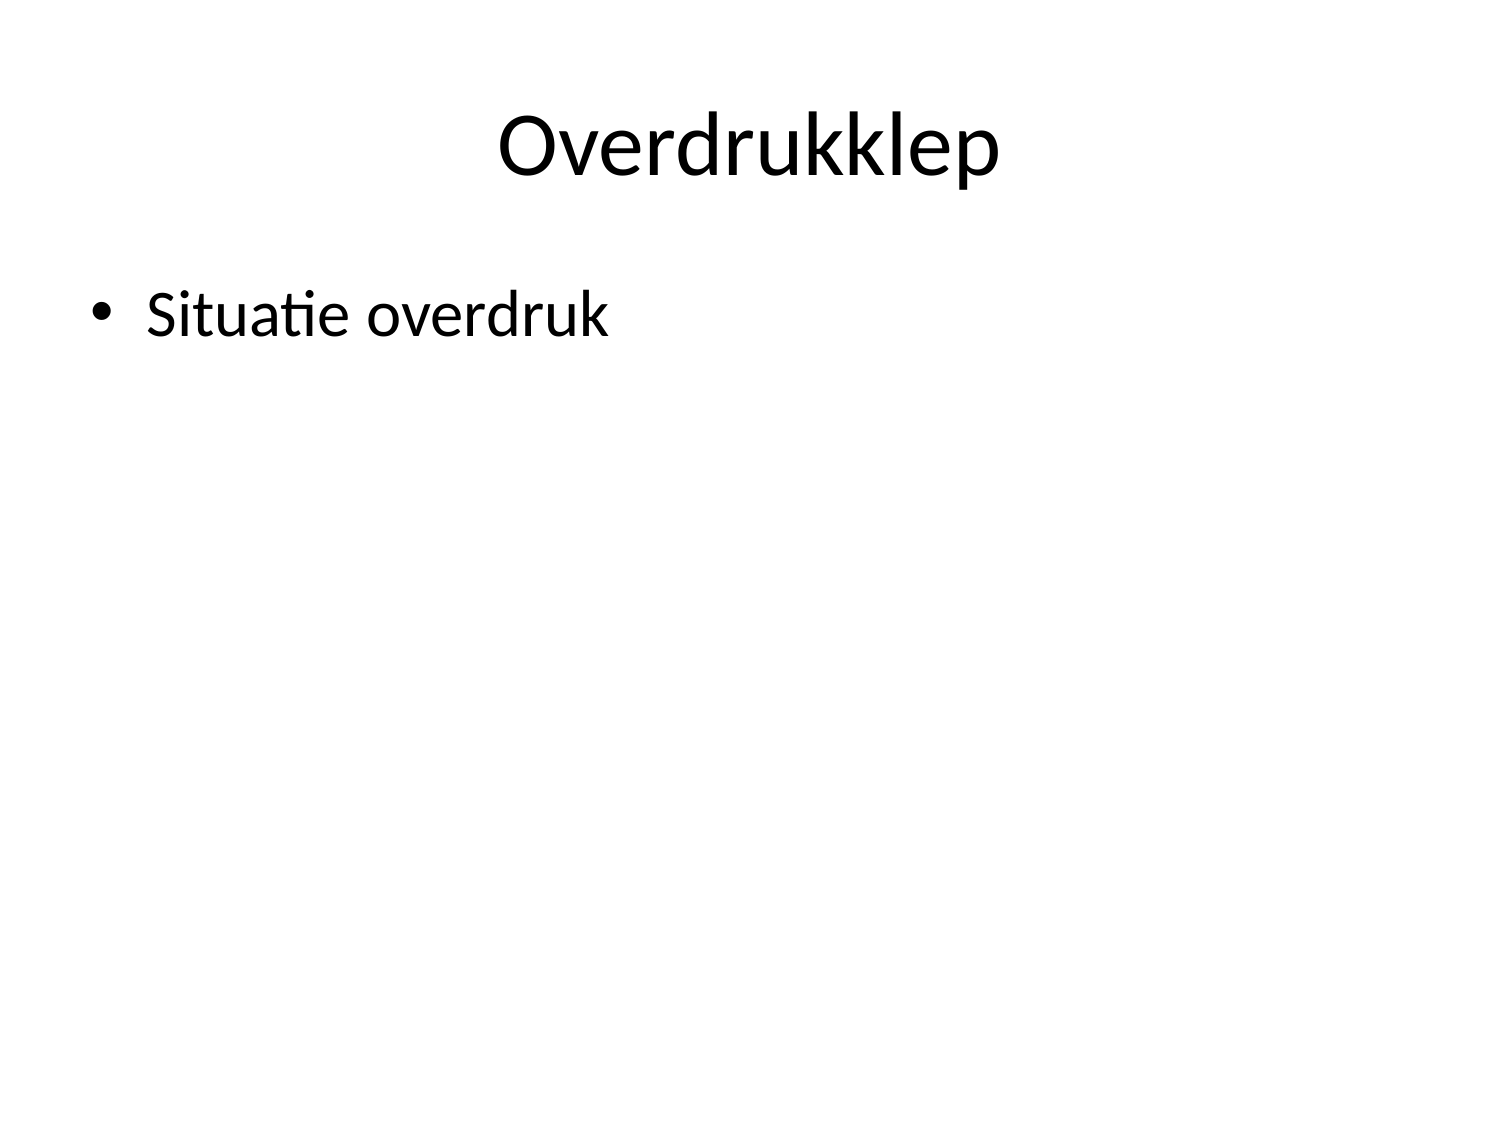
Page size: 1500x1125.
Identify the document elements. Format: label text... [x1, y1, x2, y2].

title Overdrukklep [75, 45, 1425, 233]
list Situatie overdruk [75, 262, 1425, 1005]
